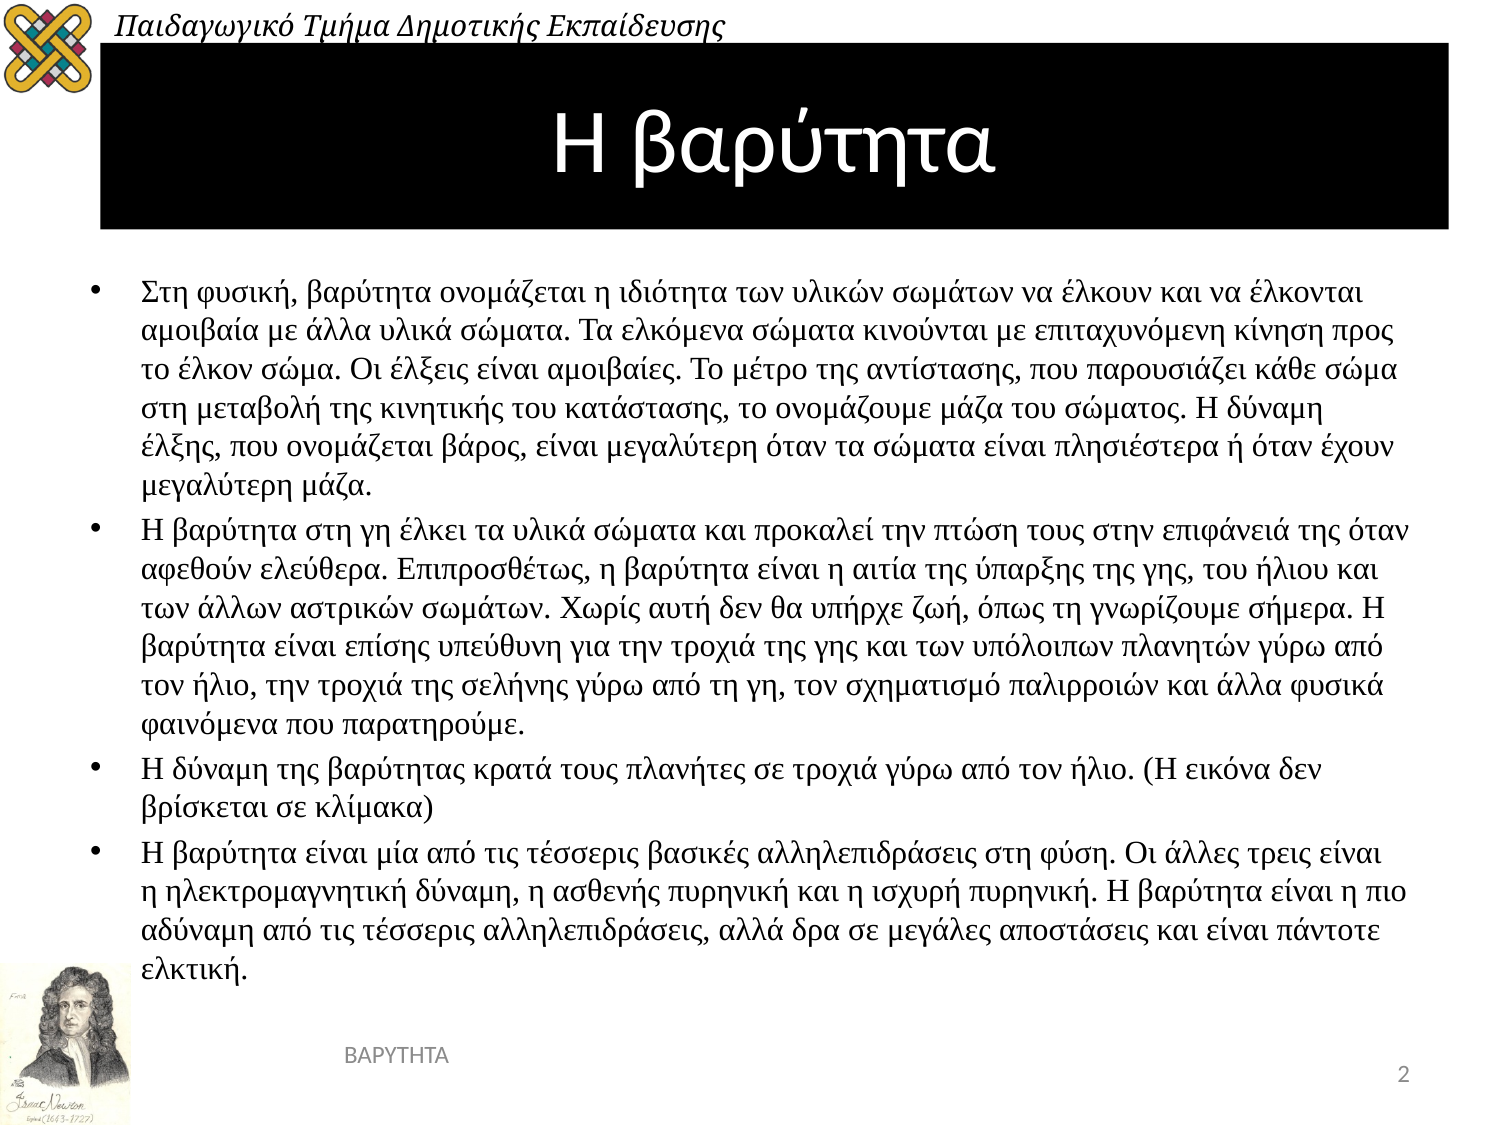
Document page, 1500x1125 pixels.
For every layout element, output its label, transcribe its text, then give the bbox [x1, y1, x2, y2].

footer ΒΑΡΥΤΗΤΑ [159, 1023, 635, 1084]
slide_number 2 [1074, 1042, 1425, 1103]
picture [0, 963, 131, 1125]
title Η βαρύτητα [100, 42, 1449, 230]
picture [0, 0, 95, 95]
list Στη φυσική, βαρύτητα ονομάζεται η ιδιότητα των υλικών σωμάτων να έλκουν και να έλκονται αμοιβαία με άλλα υλικά σώματα. Τα ελκόμενα σώματα κινούνται με επιταχυνόμενη κίνηση προς το έλκον σώμα. Οι έλξεις είναι αμοιβαίες. Το μέτρο της αντίστασης, που παρουσιάζει κάθε σώμα στη μεταβολή της κινητικής του κατάστασης, το ονομάζουμε μάζα του σώματος. Η δύναμη έλξης, που ονομάζεται βάρος, είναι μεγαλύτερη όταν τα σώματα είναι πλησιέστερα ή όταν έχουν μεγαλύτερη μάζα. Η βαρύτητα στη γη έλκει τα υλικά σώματα και προκαλεί την πτώση τους στην επιφάνειά της όταν αφεθούν ελεύθερα. Επιπροσθέτως, η βαρύτητα είναι η αιτία της ύπαρξης της γης, του ήλιου και των άλλων αστρικών σωμάτων. Χωρίς αυτή δεν θα υπήρχε ζωή, όπως τη γνωρίζουμε σήμερα. Η βαρύτητα είναι επίσης υπεύθυνη για την τροχιά της γης και των υπόλοιπων πλανητών γύρω από τον ήλιο, την τροχιά της σελήνης γύρω από τη γη, τον σχηματισμό παλιρροιών και άλλα φυσικά φαινόμενα που παρατηρούμε. Η δύναμη της βαρύτητας κρατά τους πλανήτες σε τροχιά γύρω από τον ήλιο. (Η εικόνα δεν βρίσκεται σε κλίμακα) Η βαρύτητα είναι μία από τις τέσσερις βασικές αλληλεπιδράσεις στη φύση. Οι άλλες τρεις είναι η ηλεκτρομαγνητική δύναμη, η ασθενής πυρηνική και η ισχυρή πυρηνική. Η βαρύτητα είναι η πιο αδύναμη από τις τέσσερις αλληλεπιδράσεις, αλλά δρα σε μεγάλες αποστάσεις και είναι πάντοτε ελκτική. [75, 262, 1425, 1005]
